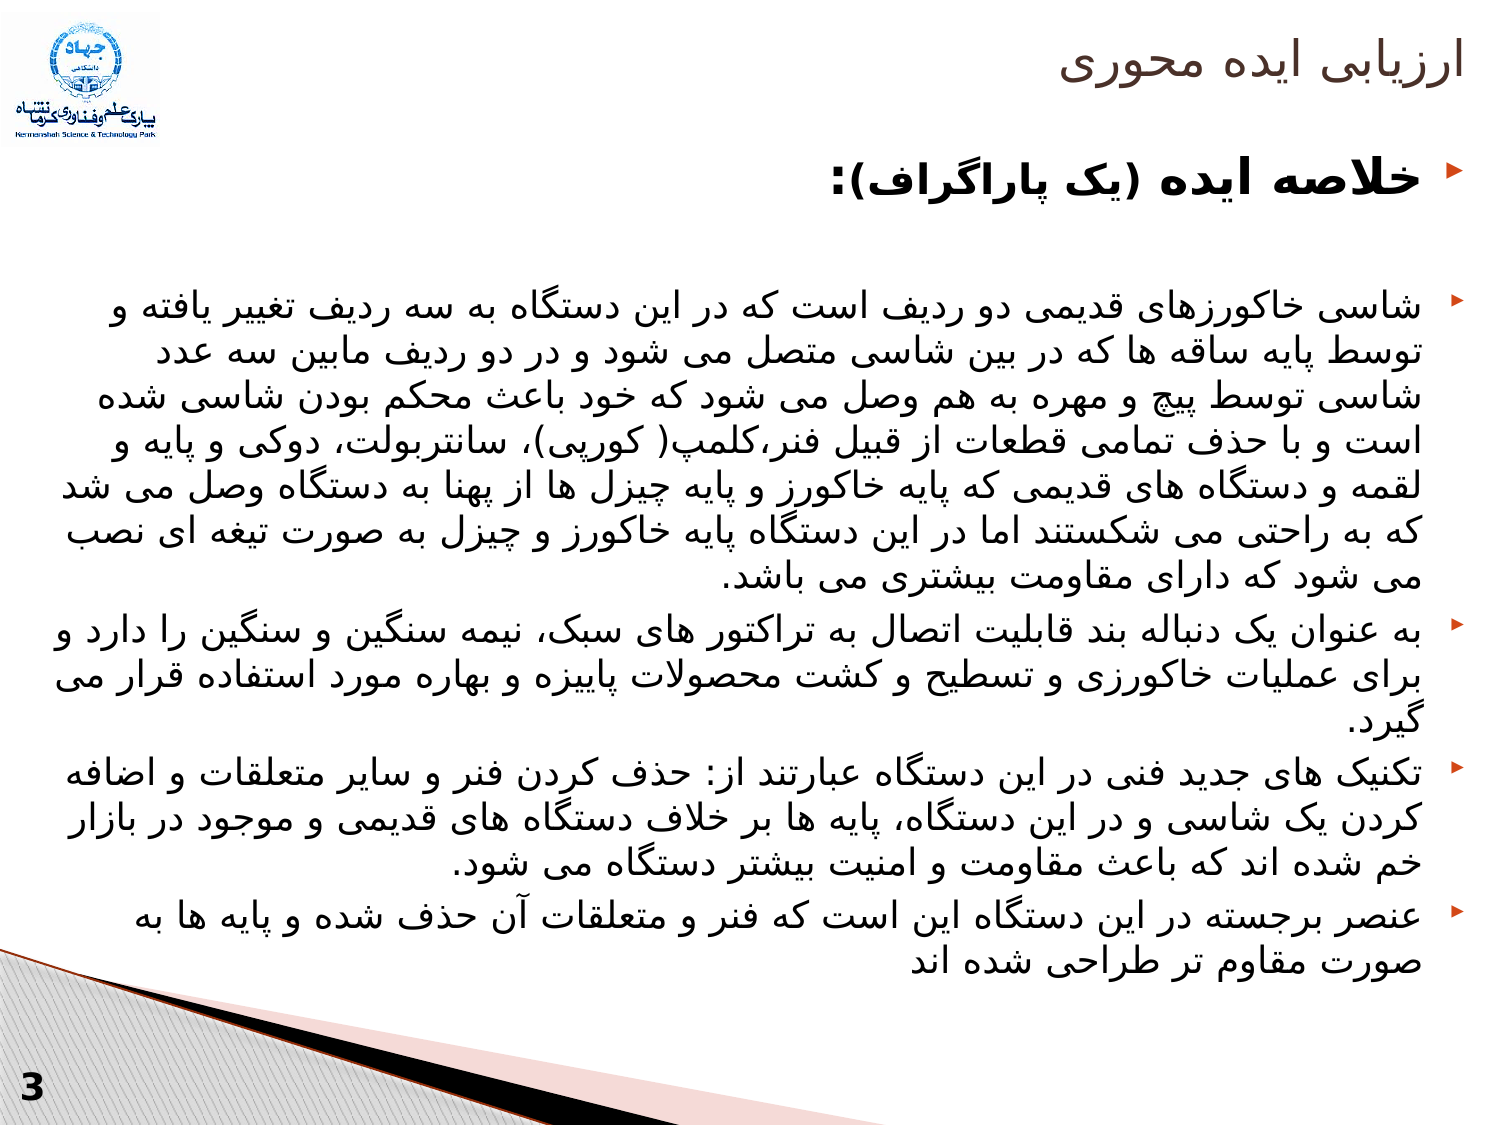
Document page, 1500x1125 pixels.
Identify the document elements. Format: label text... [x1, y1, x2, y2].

text_box 3 [0, 1042, 69, 1125]
picture [1, 12, 160, 147]
list خلاصه ایده (یک پاراگراف): شاسی خاکورزهای قدیمی دو ردیف است که در این دستگاه به سه ردیف تغییر یافته و توسط پایه ساقه ها که در بین شاسی متصل می شود و در دو ردیف مابین سه عدد شاسی توسط پیچ و مهره به هم وصل می شود که خود باعث محکم بودن شاسی شده است و با حذف تمامی قطعات از قبیل فنر،کلمپ( کورپی)، سانتربولت، دوکی و پایه و لقمه و دستگاه های قدیمی که پایه خاکورز و پایه چیزل ها از پهنا به دستگاه وصل می شد که به راحتی می شکستند اما در این دستگاه پایه خاکورز و چیزل به صورت تیغه ای نصب می شود که دارای مقاومت بیشتری می باشد. به عنوان یک دنباله بند قابلیت اتصال به تراکتور های سبک، نیمه سنگین و سنگین را دارد و برای عملیات خاکورزی و تسطیح و کشت محصولات پاییزه و بهاره مورد استفاده قرار می گیرد. تکنیک های جدید فنی در این دستگاه عبارتند از: حذف کردن فنر و سایر متعلقات و اضافه کردن یک شاسی و در این دستگاه، پایه ها بر خلاف دستگاه های قدیمی و موجود در بازار خم شده اند که باعث مقاومت و امنیت بیشتر دستگاه می شود. عنصر برجسته در این دستگاه این است که فنر و متعلقات آن حذف شده و پایه ها به صورت مقاوم تر طراحی شده اند [27, 138, 1499, 1035]
text_box ارزیابی ایده محوری [164, 19, 1500, 138]
